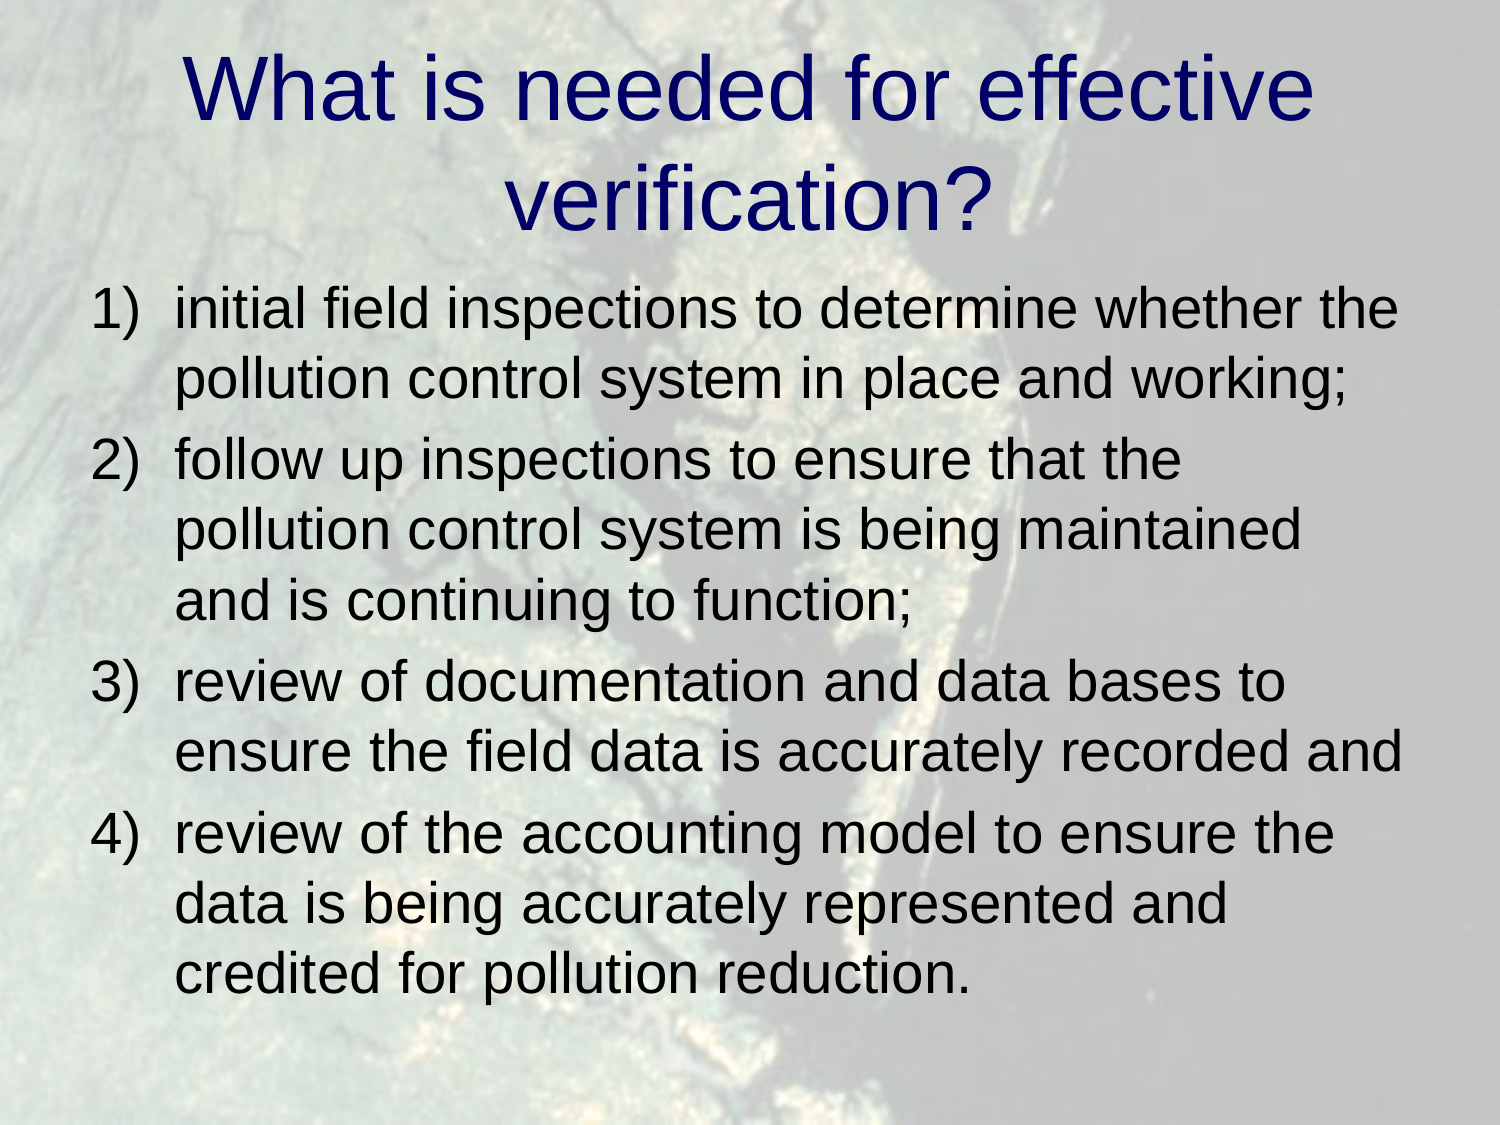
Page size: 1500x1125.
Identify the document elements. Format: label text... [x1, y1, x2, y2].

list initial field inspections to determine whether the pollution control system in place and working; follow up inspections to ensure that the pollution control system is being maintained and is continuing to function; review of documentation and data bases to ensure the field data is accurately recorded and review of the accounting model to ensure the data is being accurately represented and credited for pollution reduction. [75, 262, 1425, 1005]
title What is needed for effective verification? [75, 45, 1425, 233]
